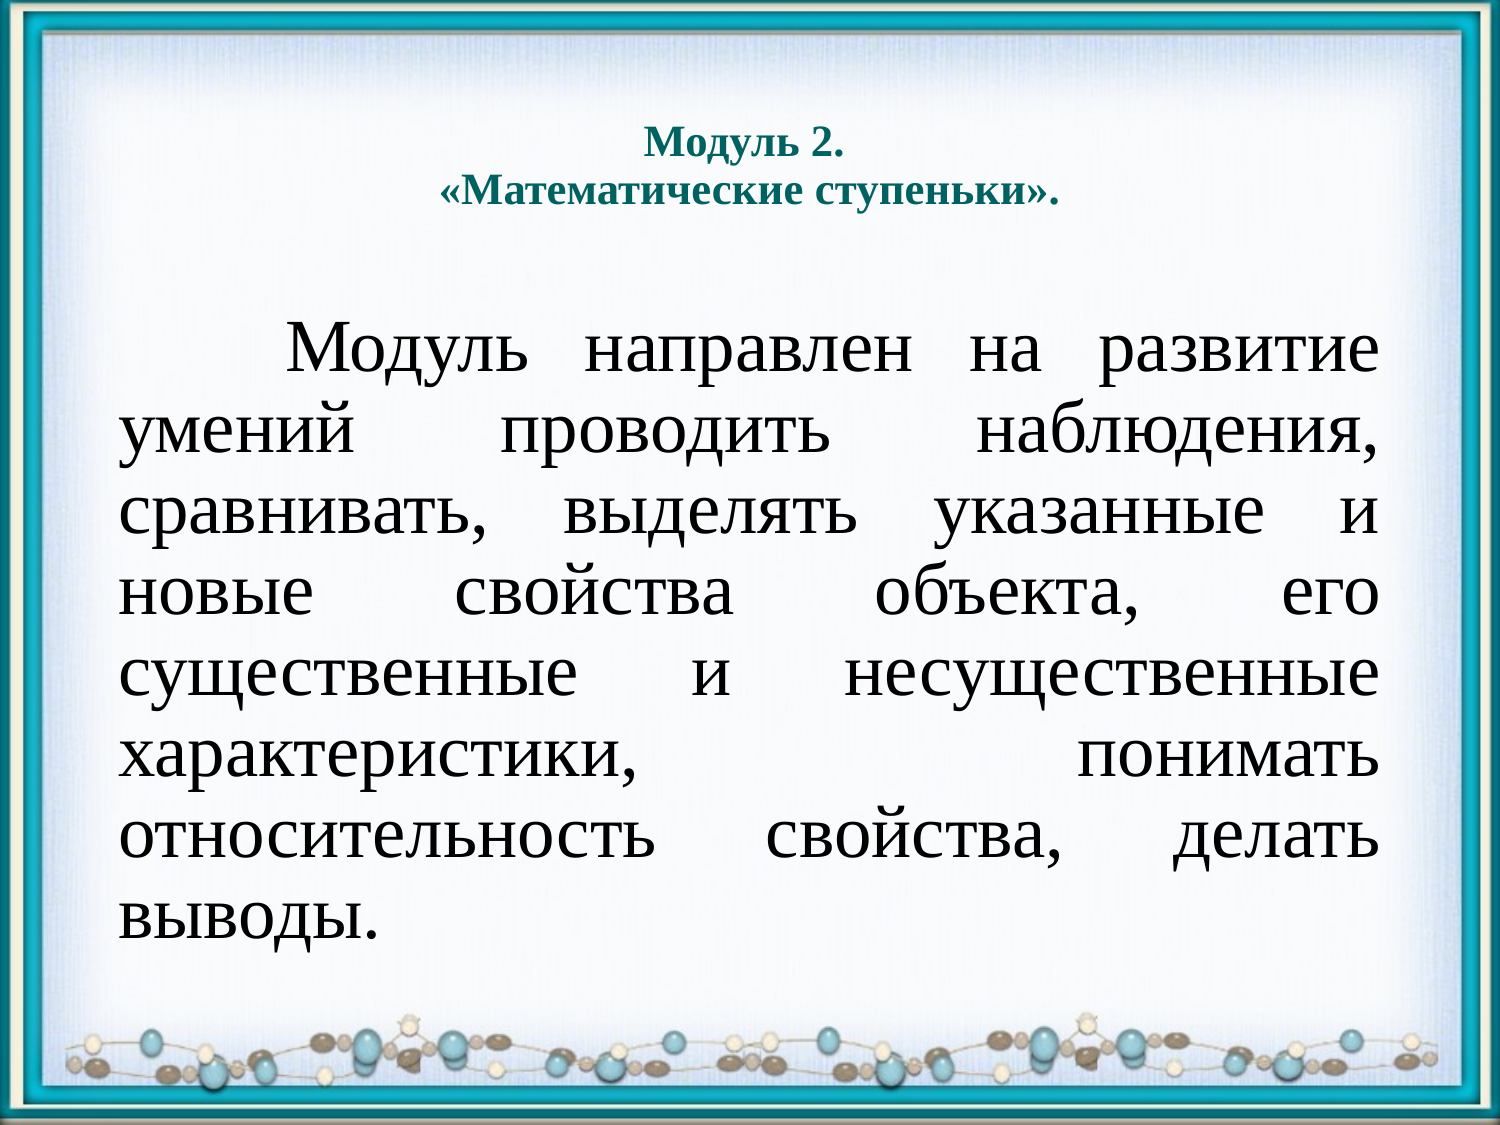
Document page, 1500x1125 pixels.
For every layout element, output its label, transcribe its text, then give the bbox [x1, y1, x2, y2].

list Модуль направлен на развитие умений проводить наблюдения, сравнивать, выделять указанные и новые свойства объекта, его существенные и несущественные характеристики, понимать относительность свойства, делать выводы. [103, 299, 1397, 1014]
title Модуль 2. «Математические ступеньки». [103, 59, 1397, 278]
picture [0, 0, 1500, 1125]
